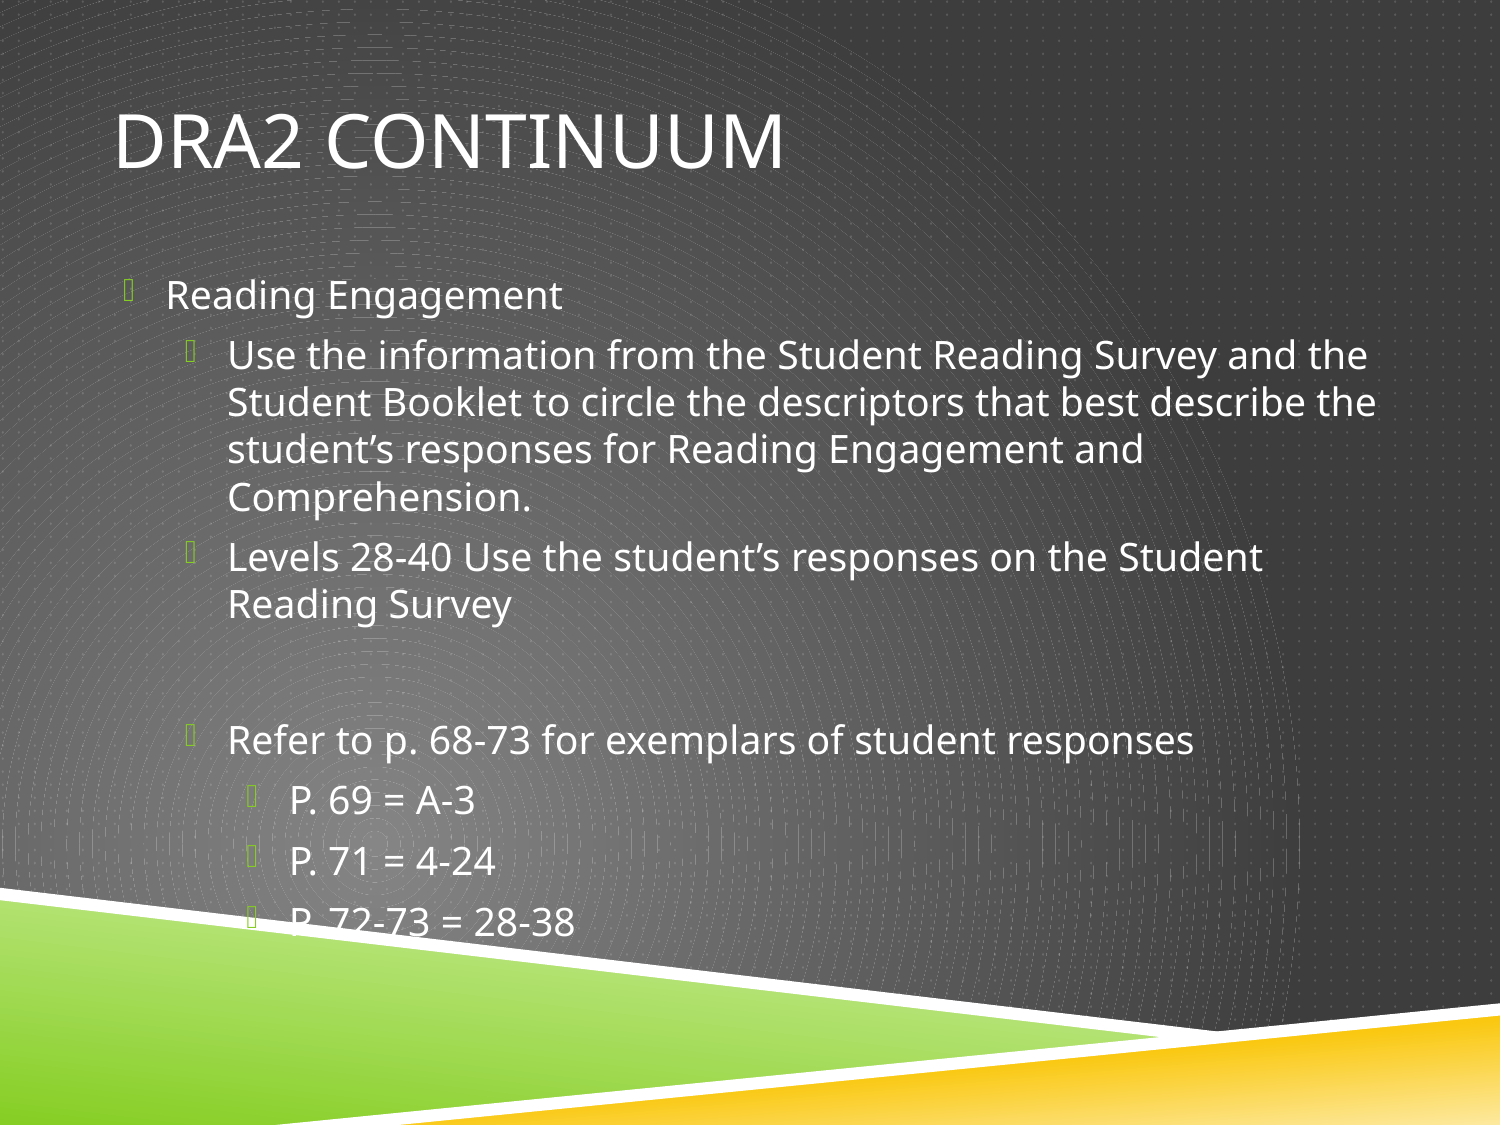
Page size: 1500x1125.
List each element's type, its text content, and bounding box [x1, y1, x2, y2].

title DRA2 Continuum [112, 45, 1388, 233]
list Reading Engagement Use the information from the Student Reading Survey and the Student Booklet to circle the descriptors that best describe the student’s responses for Reading Engagement and Comprehension. Levels 28-40 Use the student’s responses on the Student Reading Survey Refer to p. 68-73 for exemplars of student responses P. 69 = A-3 P. 71 = 4-24 P. 72-73 = 28-38 [112, 262, 1388, 957]
